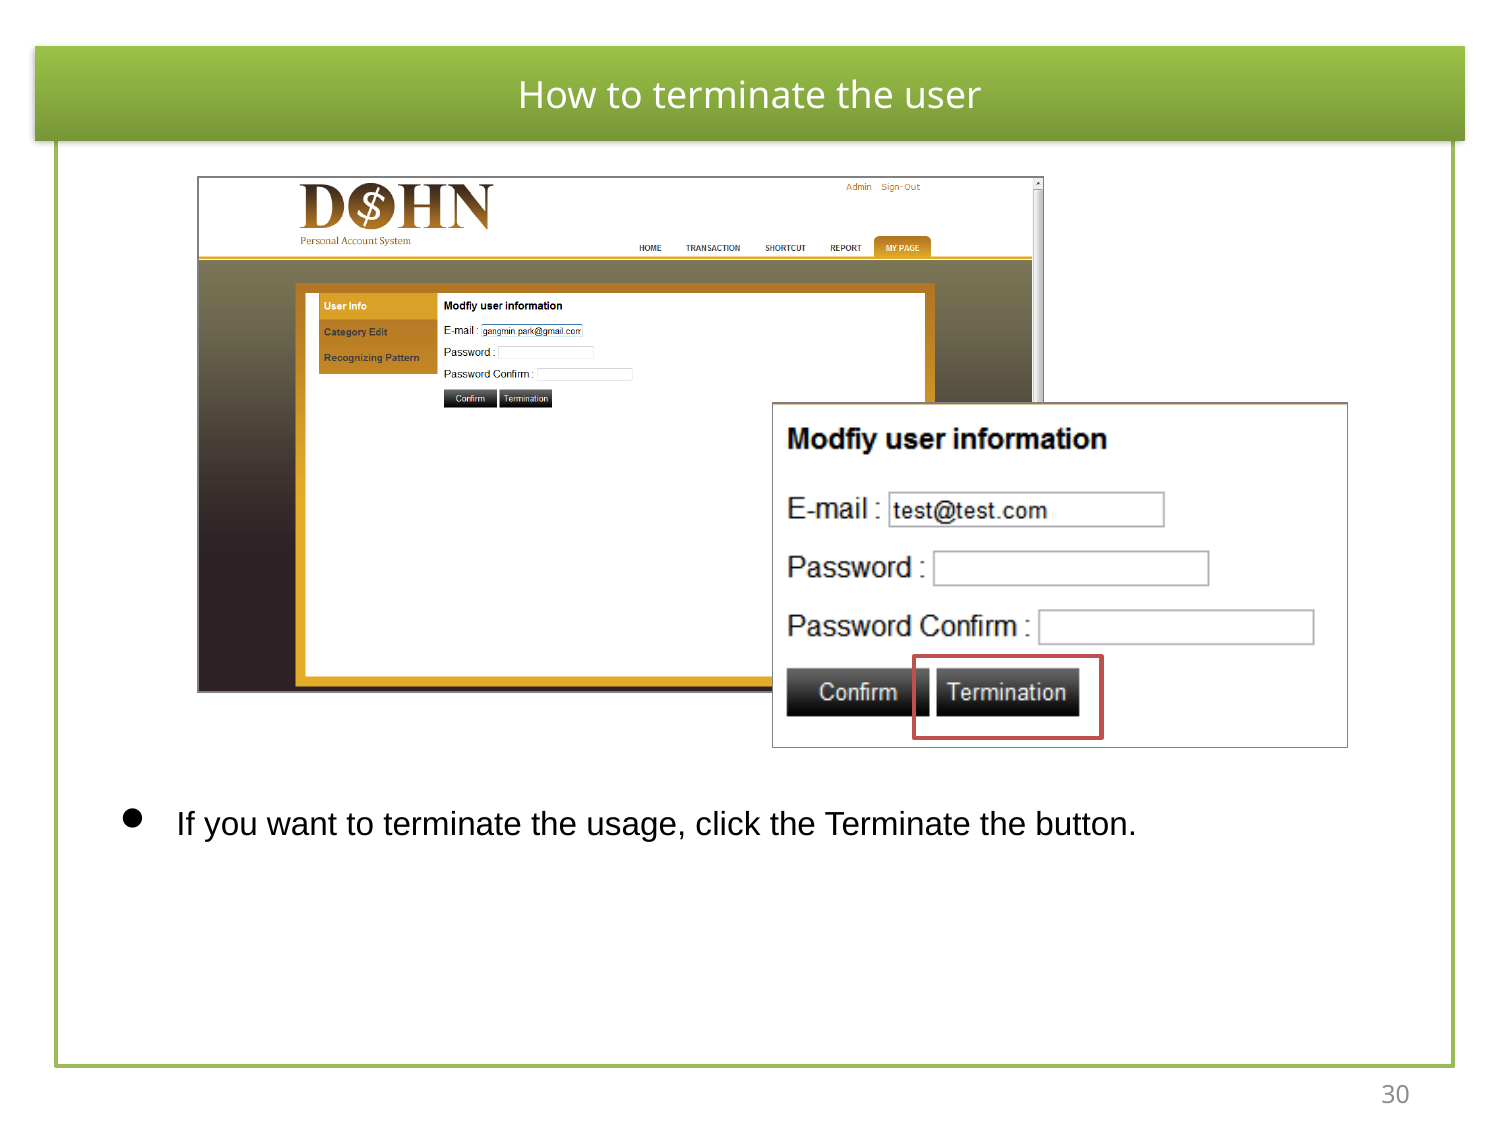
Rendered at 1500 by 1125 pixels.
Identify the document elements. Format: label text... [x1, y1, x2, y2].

text_box If you want to terminate the usage, click the Terminate the button. [105, 785, 1407, 1032]
picture [198, 177, 1348, 748]
text_box How to terminate the user [35, 46, 1465, 141]
text_box [54, 149, 1455, 1068]
slide_number 30 [1074, 1065, 1425, 1125]
